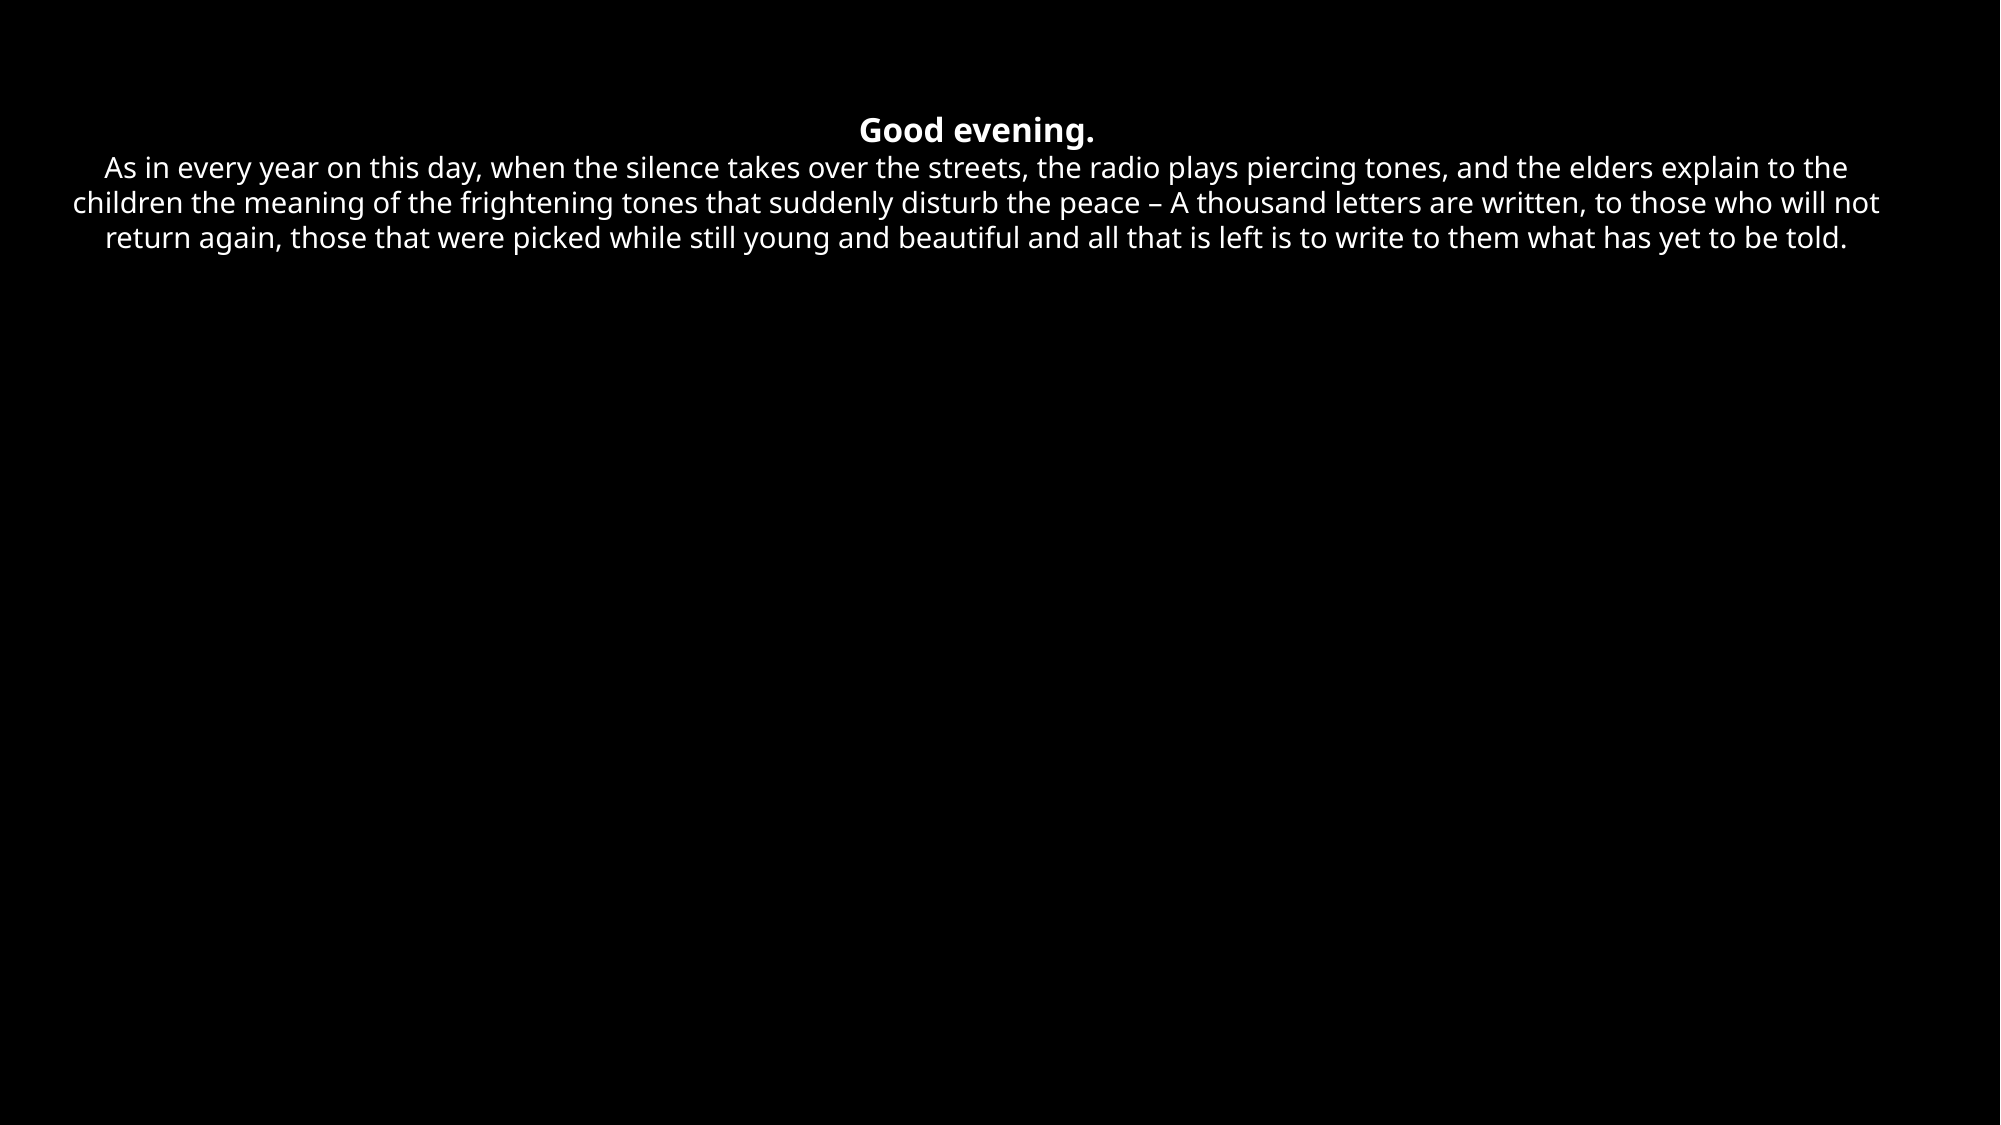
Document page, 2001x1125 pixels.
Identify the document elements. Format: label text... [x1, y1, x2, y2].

text_box Good evening. As in every year on this day, when the silence takes over the streets, the radio plays piercing tones, and the elders explain to the children the meaning of the frightening tones that suddenly disturb the peace – A thousand letters are written, to those who will not return again, those that were picked while still young and beautiful and all that is left is to write to them what has yet to be told. [44, 102, 1910, 262]
